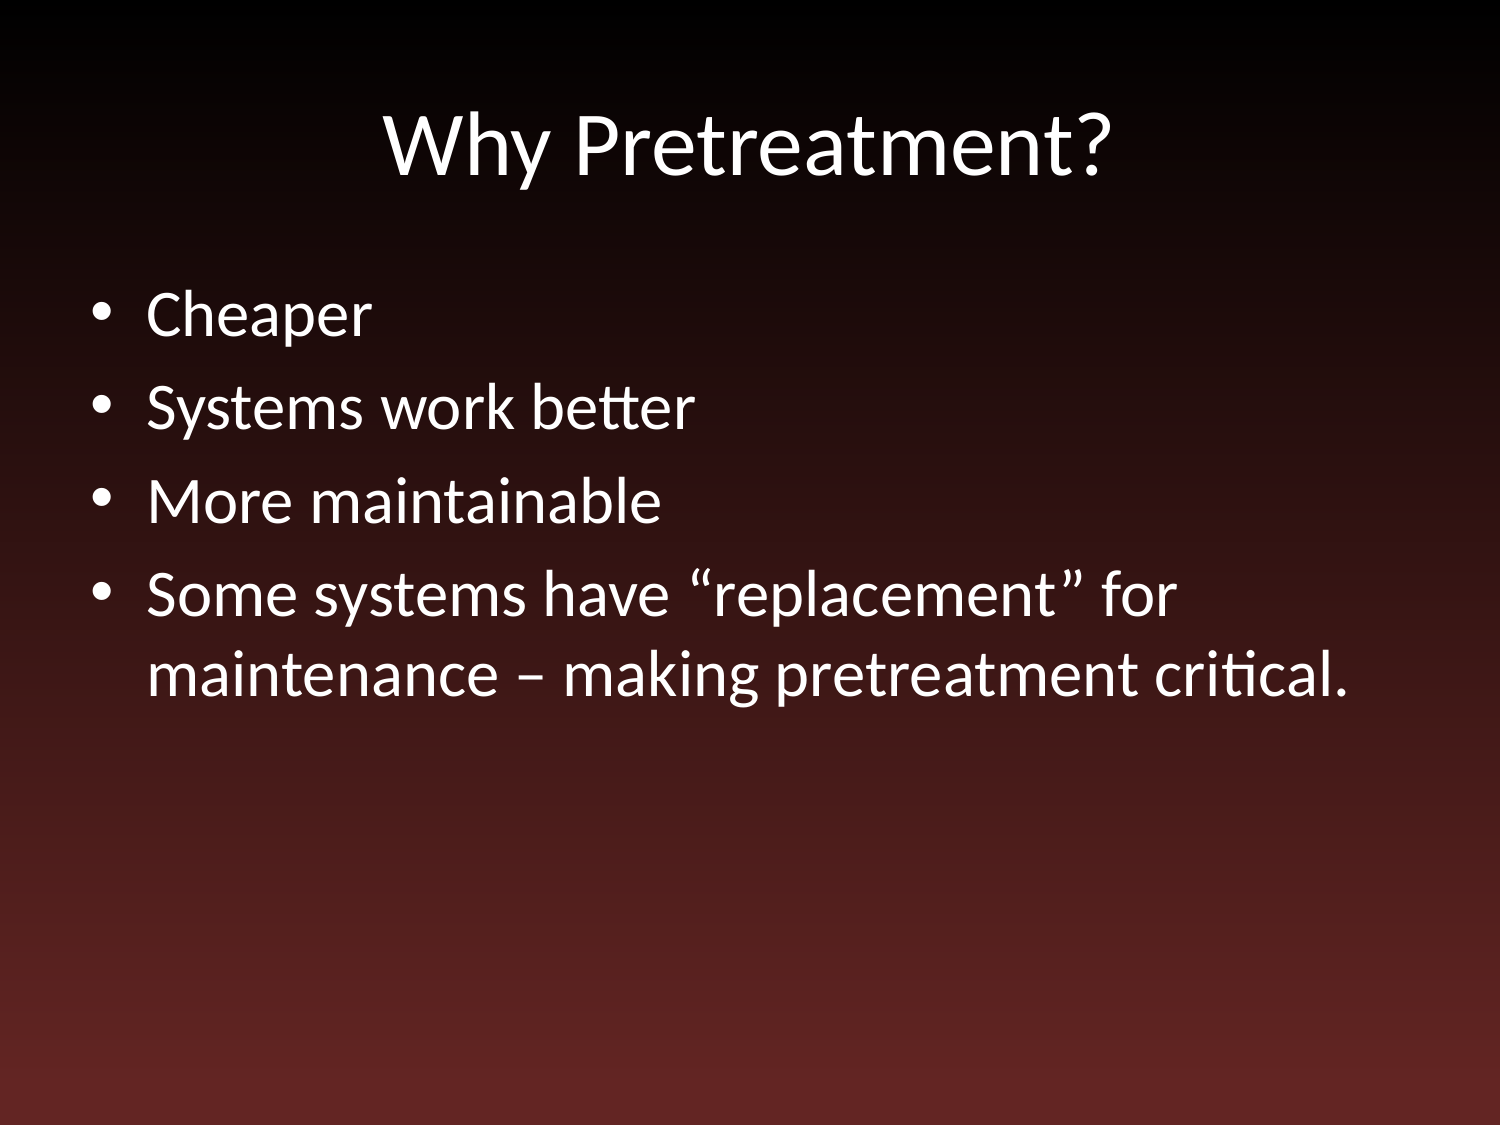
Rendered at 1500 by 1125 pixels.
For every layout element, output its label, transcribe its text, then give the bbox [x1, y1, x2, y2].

title Why Pretreatment? [75, 45, 1425, 233]
list Cheaper Systems work better More maintainable Some systems have “replacement” for maintenance – making pretreatment critical. [75, 262, 1425, 1005]
